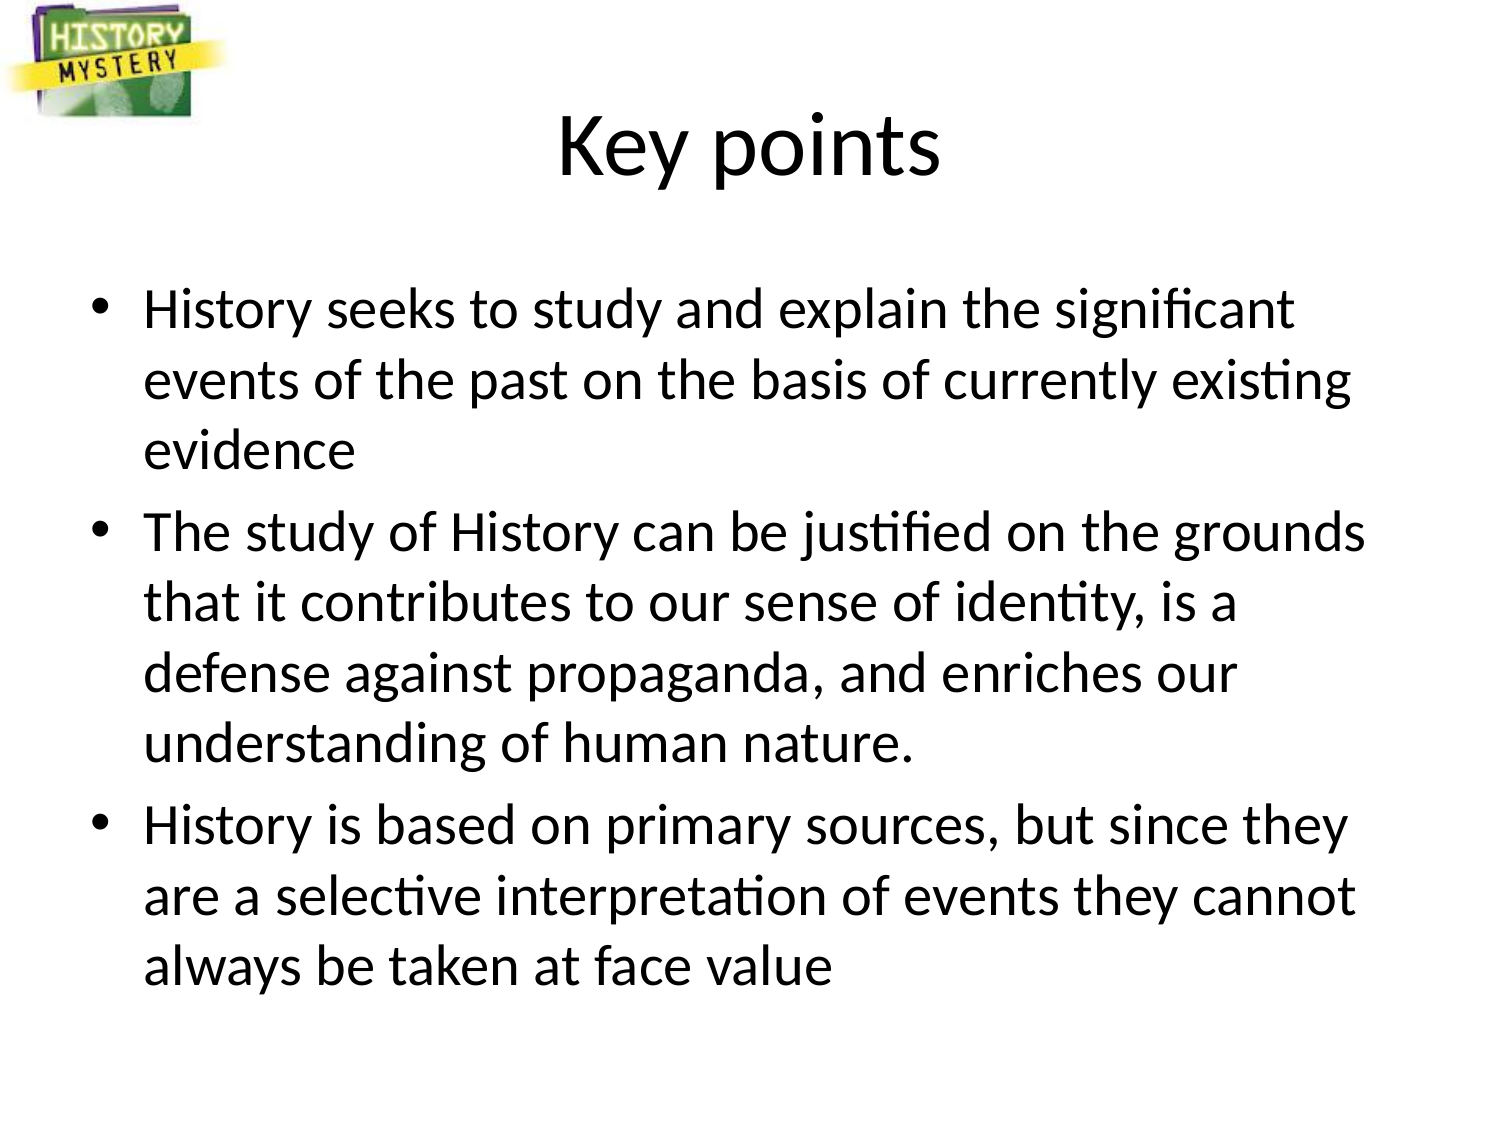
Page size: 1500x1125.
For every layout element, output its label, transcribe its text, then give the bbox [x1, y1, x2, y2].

picture [0, 0, 235, 138]
list History seeks to study and explain the significant events of the past on the basis of currently existing evidence The study of History can be justified on the grounds that it contributes to our sense of identity, is a defense against propaganda, and enriches our understanding of human nature. History is based on primary sources, but since they are a selective interpretation of events they cannot always be taken at face value [75, 262, 1425, 1005]
title Key points [75, 45, 1425, 233]
